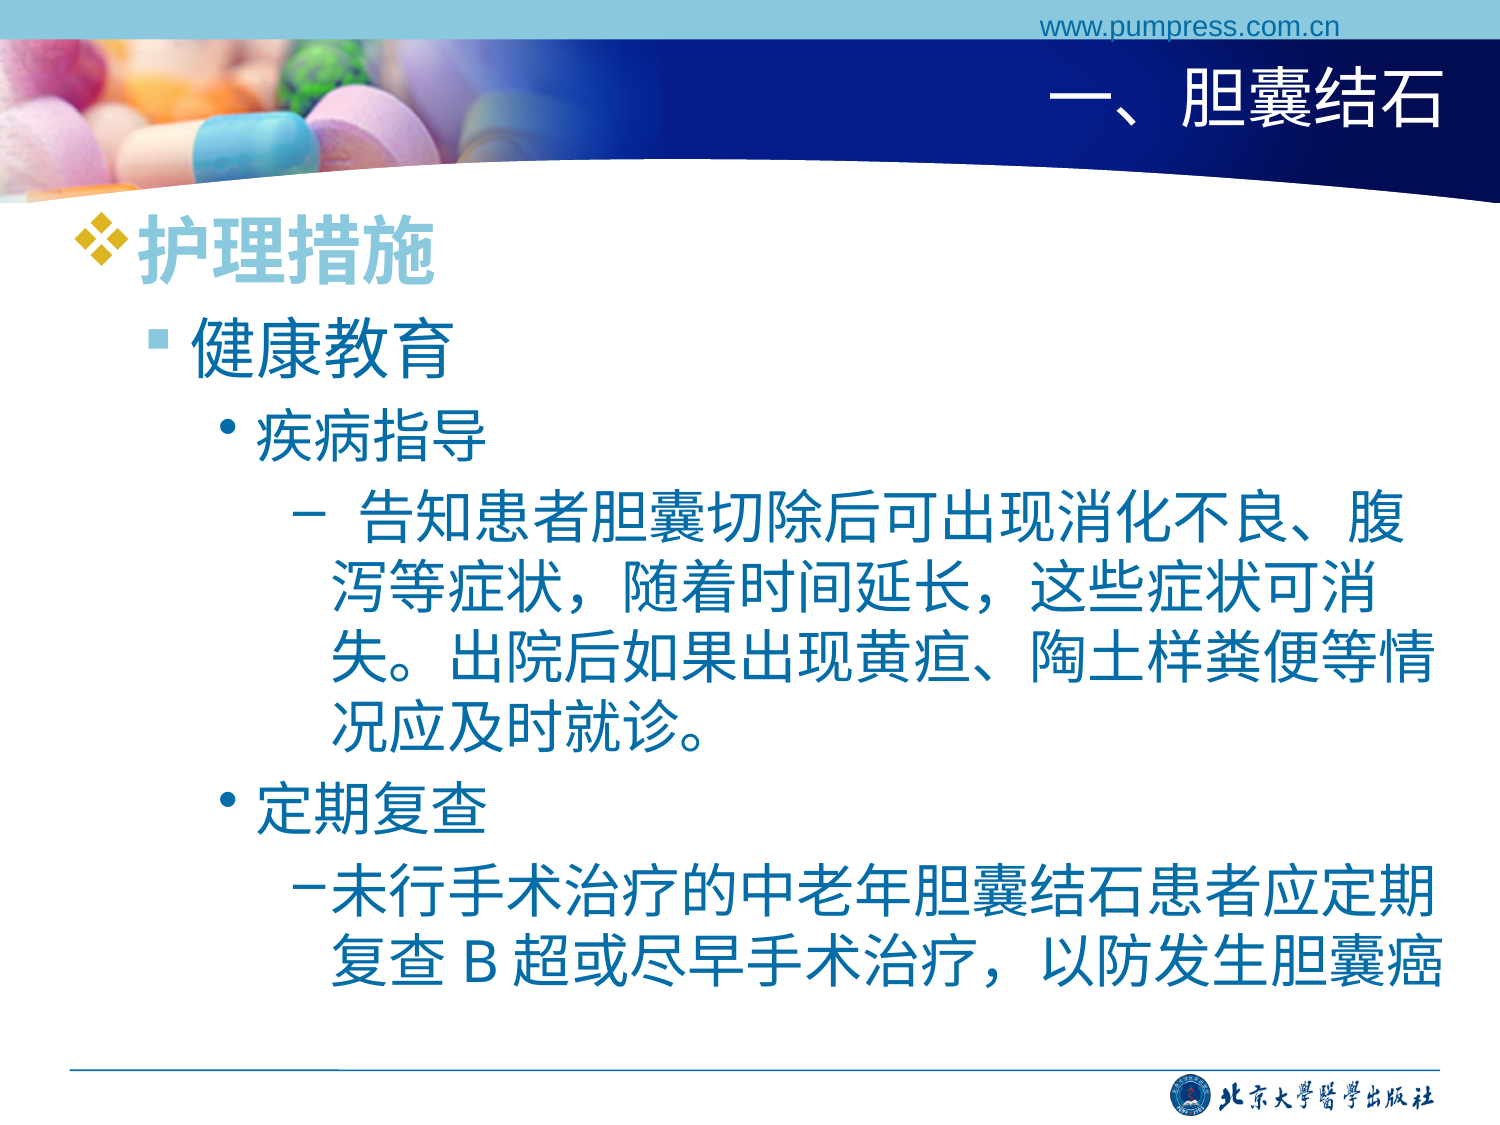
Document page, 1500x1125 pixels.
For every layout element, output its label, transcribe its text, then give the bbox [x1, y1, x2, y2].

picture [1170, 1074, 1436, 1118]
picture [0, 40, 1500, 203]
list 护理措施 健康教育 疾病指导 告知患者胆囊切除后可出现消化不良、腹泻等症状，随着时间延长，这些症状可消失。出院后如果出现黄疸、陶土样粪便等情况应及时就诊。 定期复查 未行手术治疗的中老年胆囊结石患者应定期复查B超或尽早手术治疗，以防发生胆囊癌 [52, 196, 1466, 997]
title 一、胆囊结石 [137, 49, 1463, 143]
slide_number www.pumpress.com.cn [1025, 0, 1463, 38]
